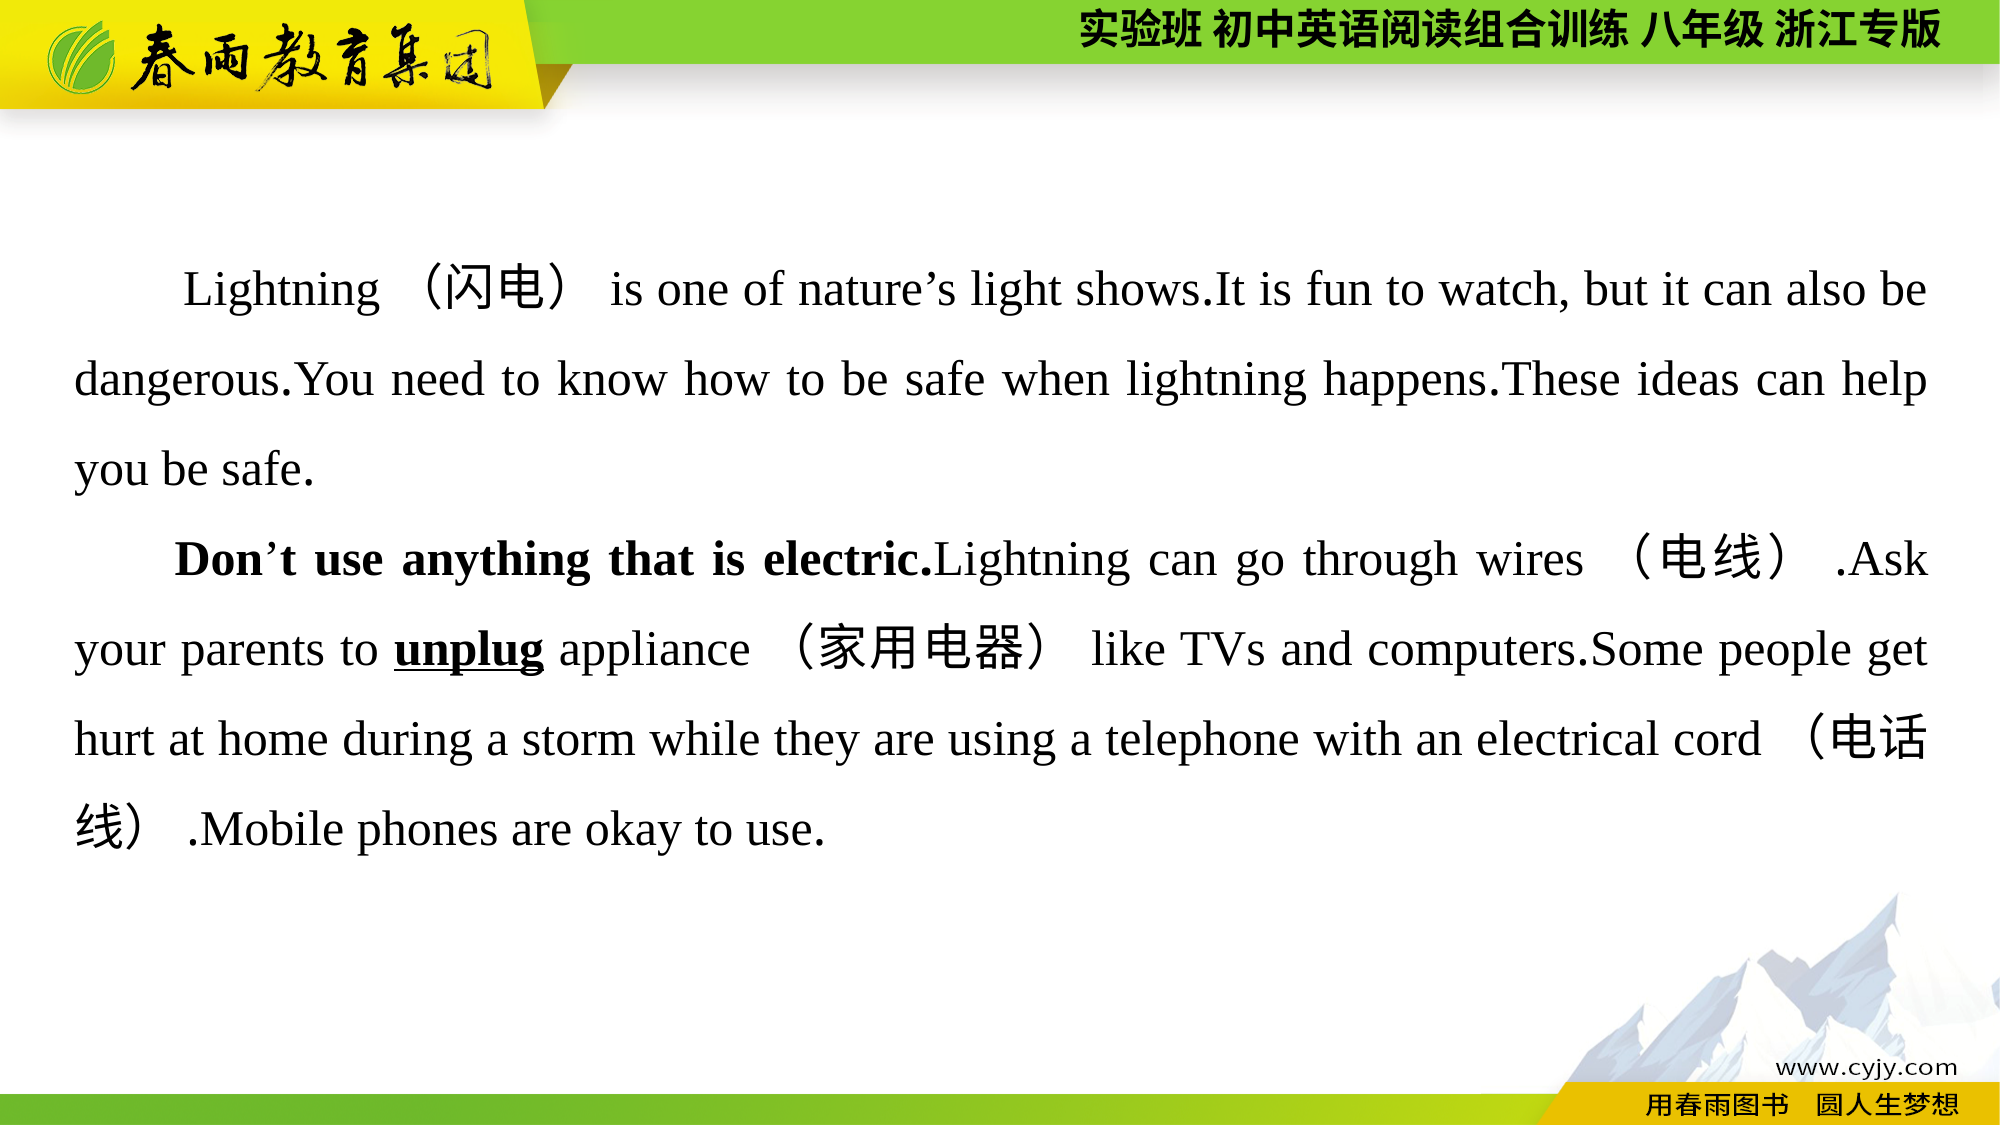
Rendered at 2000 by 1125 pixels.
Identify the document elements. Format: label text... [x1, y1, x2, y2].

list Lightning（闪电）is one of nature’s light shows.It is fun to watch, but it can also be dangerous.You need to know how to be safe when lightning happens.These ideas can help you be safe. Don’t use anything that is electric.Lightning can go through wires（电线）.Ask your parents to unplug appliance（家用电器）like TVs and computers.Some people get hurt at home during a storm while they are using a telephone with an electrical cord（电话线）.Mobile phones are okay to use. [59, 218, 1944, 870]
picture [0, 0, 2000, 1125]
